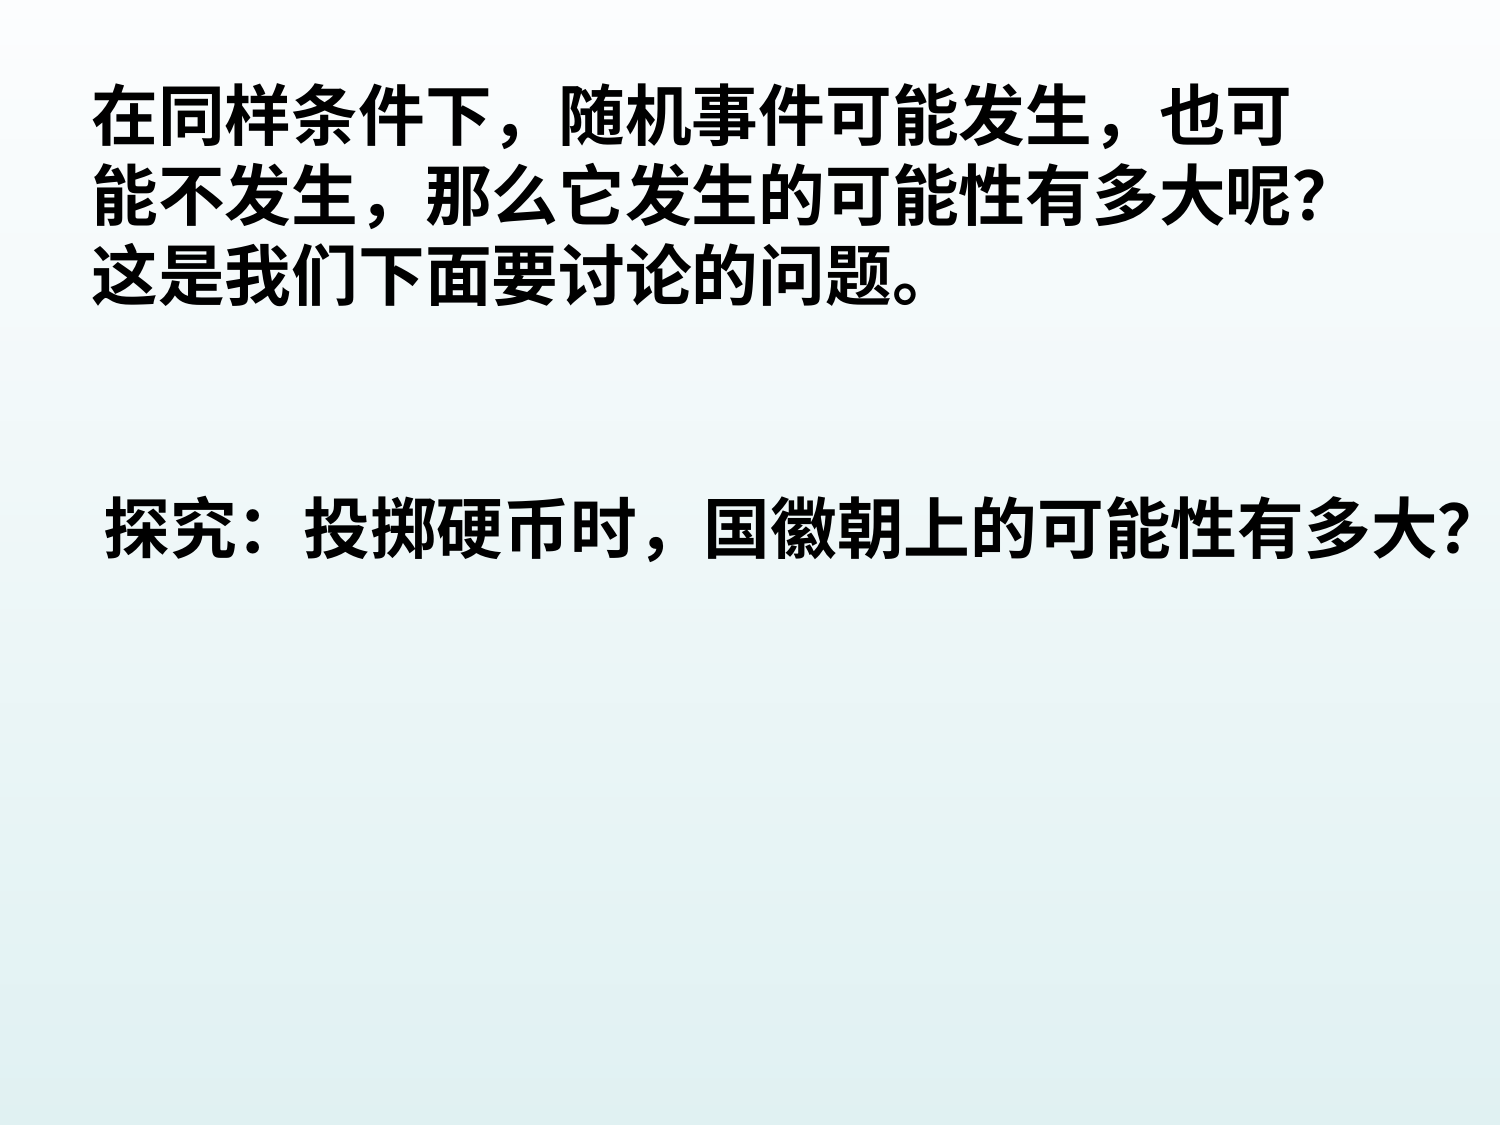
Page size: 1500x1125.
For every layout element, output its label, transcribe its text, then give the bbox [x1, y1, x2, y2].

text_box 探究：投掷硬币时，国徽朝上的可能性有多大？ [88, 479, 1500, 575]
text_box 在同样条件下，随机事件可能发生，也可能不发生，那么它发生的可能性有多大呢？这是我们下面要讨论的问题。 [76, 66, 1365, 321]
